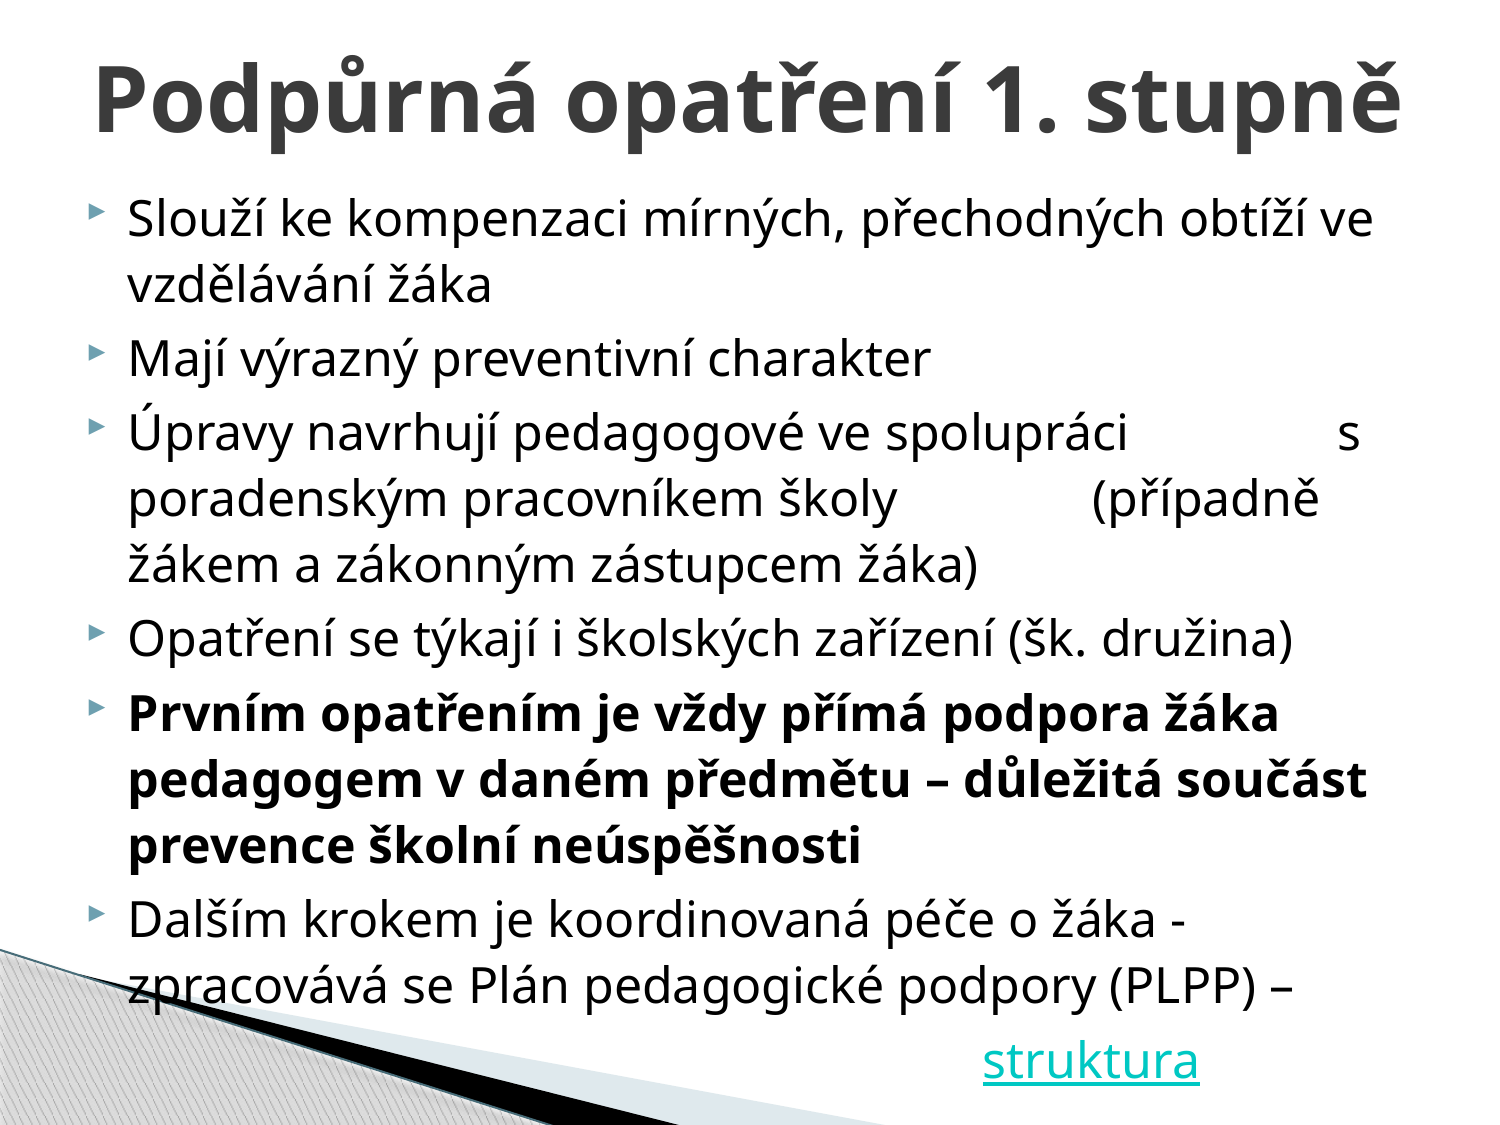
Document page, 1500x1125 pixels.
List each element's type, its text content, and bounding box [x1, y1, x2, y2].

list Slouží ke kompenzaci mírných, přechodných obtíží ve vzdělávání žáka Mají výrazný preventivní charakter Úpravy navrhují pedagogové ve spolupráci s poradenským pracovníkem školy (případně žákem a zákonným zástupcem žáka) Opatření se týkají i školských zařízení (šk. družina) Prvním opatřením je vždy přímá podpora žáka pedagogem v daném předmětu – důležitá součást prevence školní neúspěšnosti Dalším krokem je koordinovaná péče o žáka - zpracovává se Plán pedagogické podpory (PLPP) – struktura [53, 172, 1439, 1012]
title Podpůrná opatření 1. stupně [76, 19, 1427, 172]
